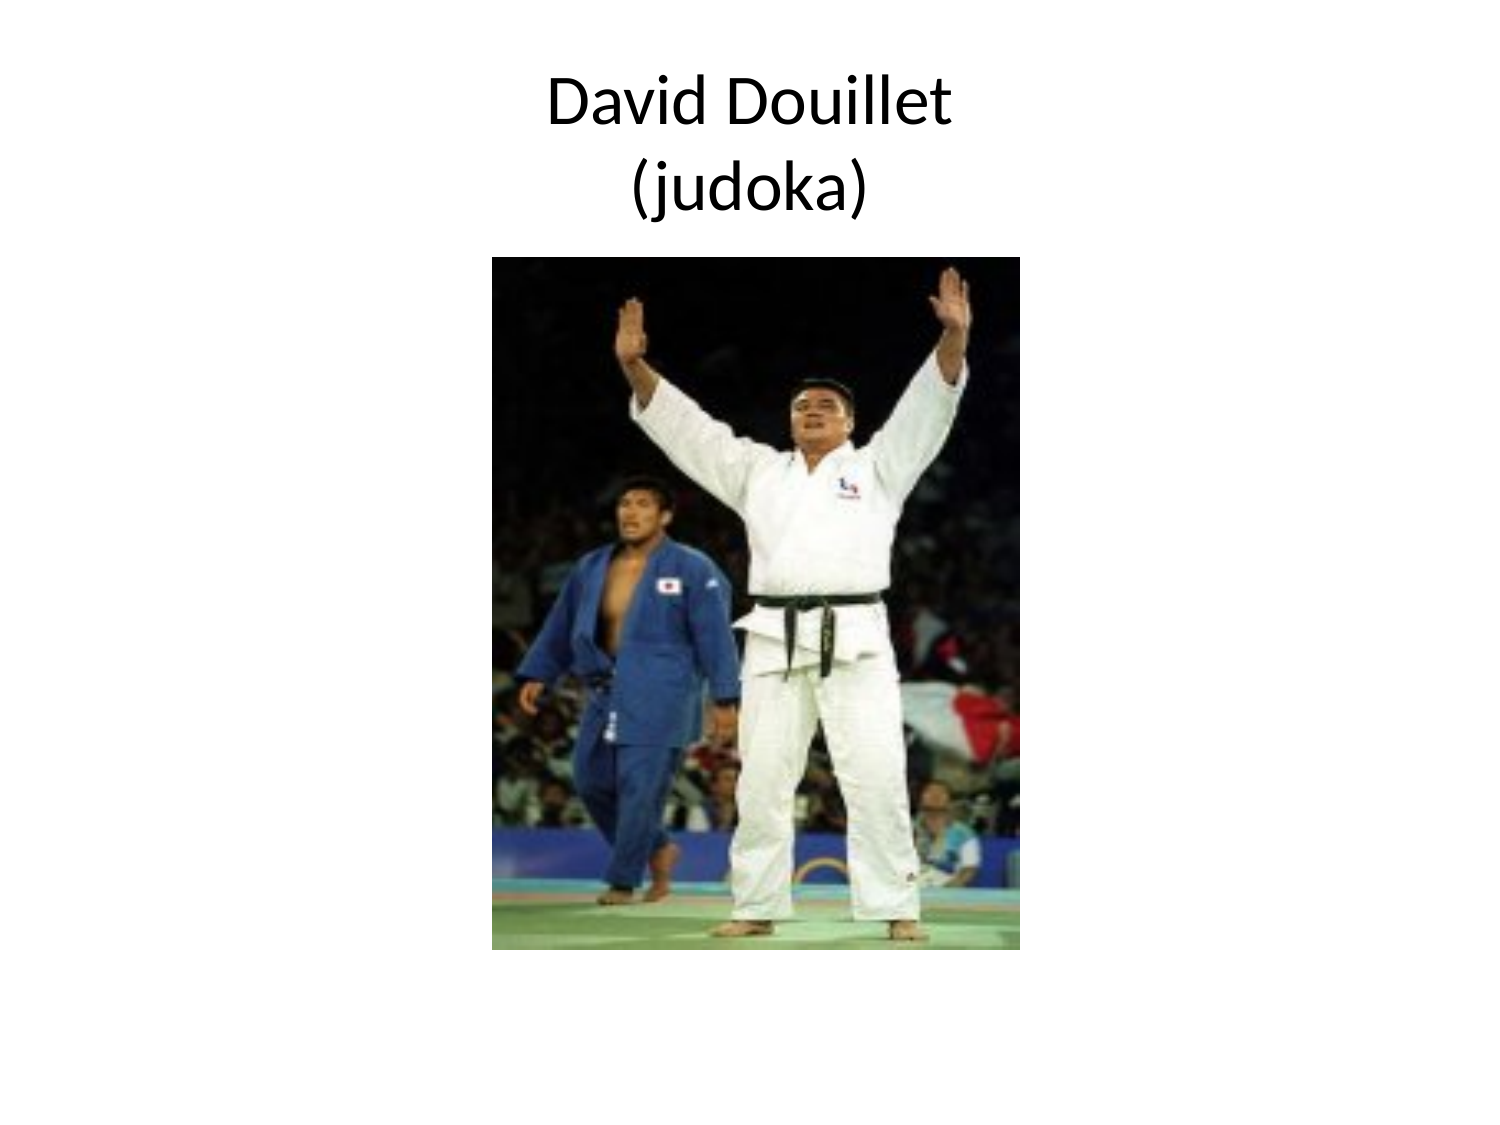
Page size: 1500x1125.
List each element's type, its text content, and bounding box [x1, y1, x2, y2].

title David Douillet (judoka) [75, 45, 1425, 233]
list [491, 257, 1020, 950]
